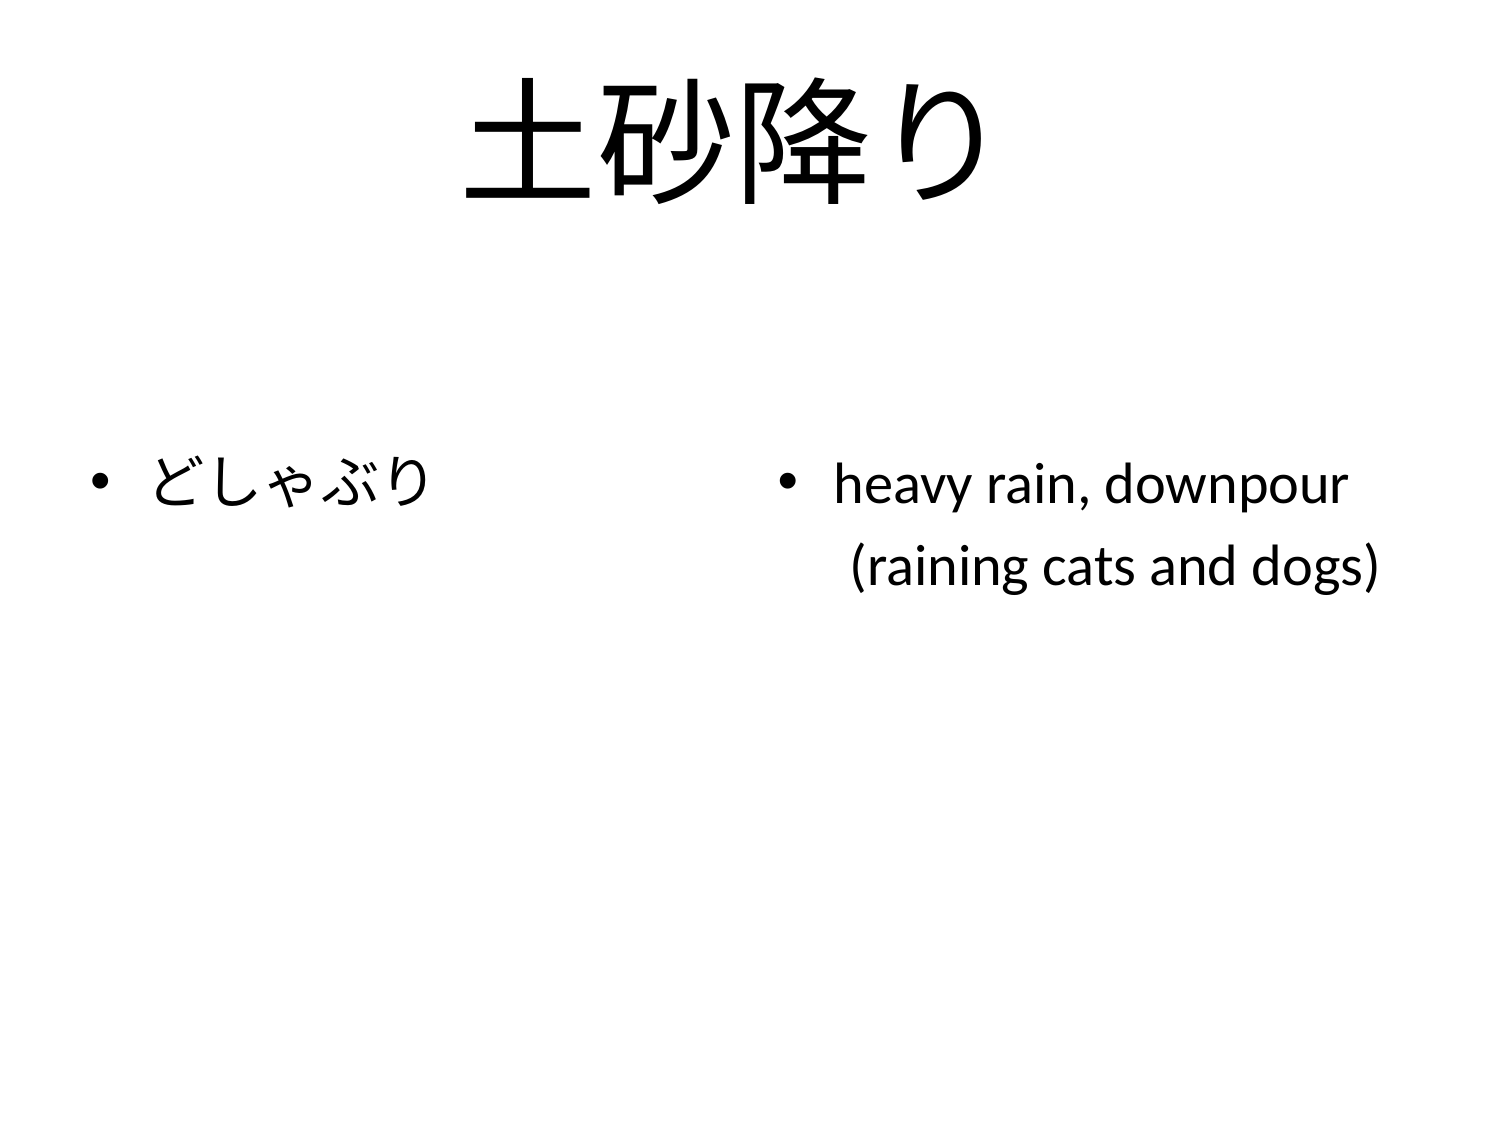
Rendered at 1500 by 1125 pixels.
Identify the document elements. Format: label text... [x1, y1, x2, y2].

list heavy rain, downpour (raining cats and dogs) [762, 437, 1426, 1006]
title 土砂降り [74, 44, 1426, 233]
list どしゃぶり [74, 437, 738, 1006]
